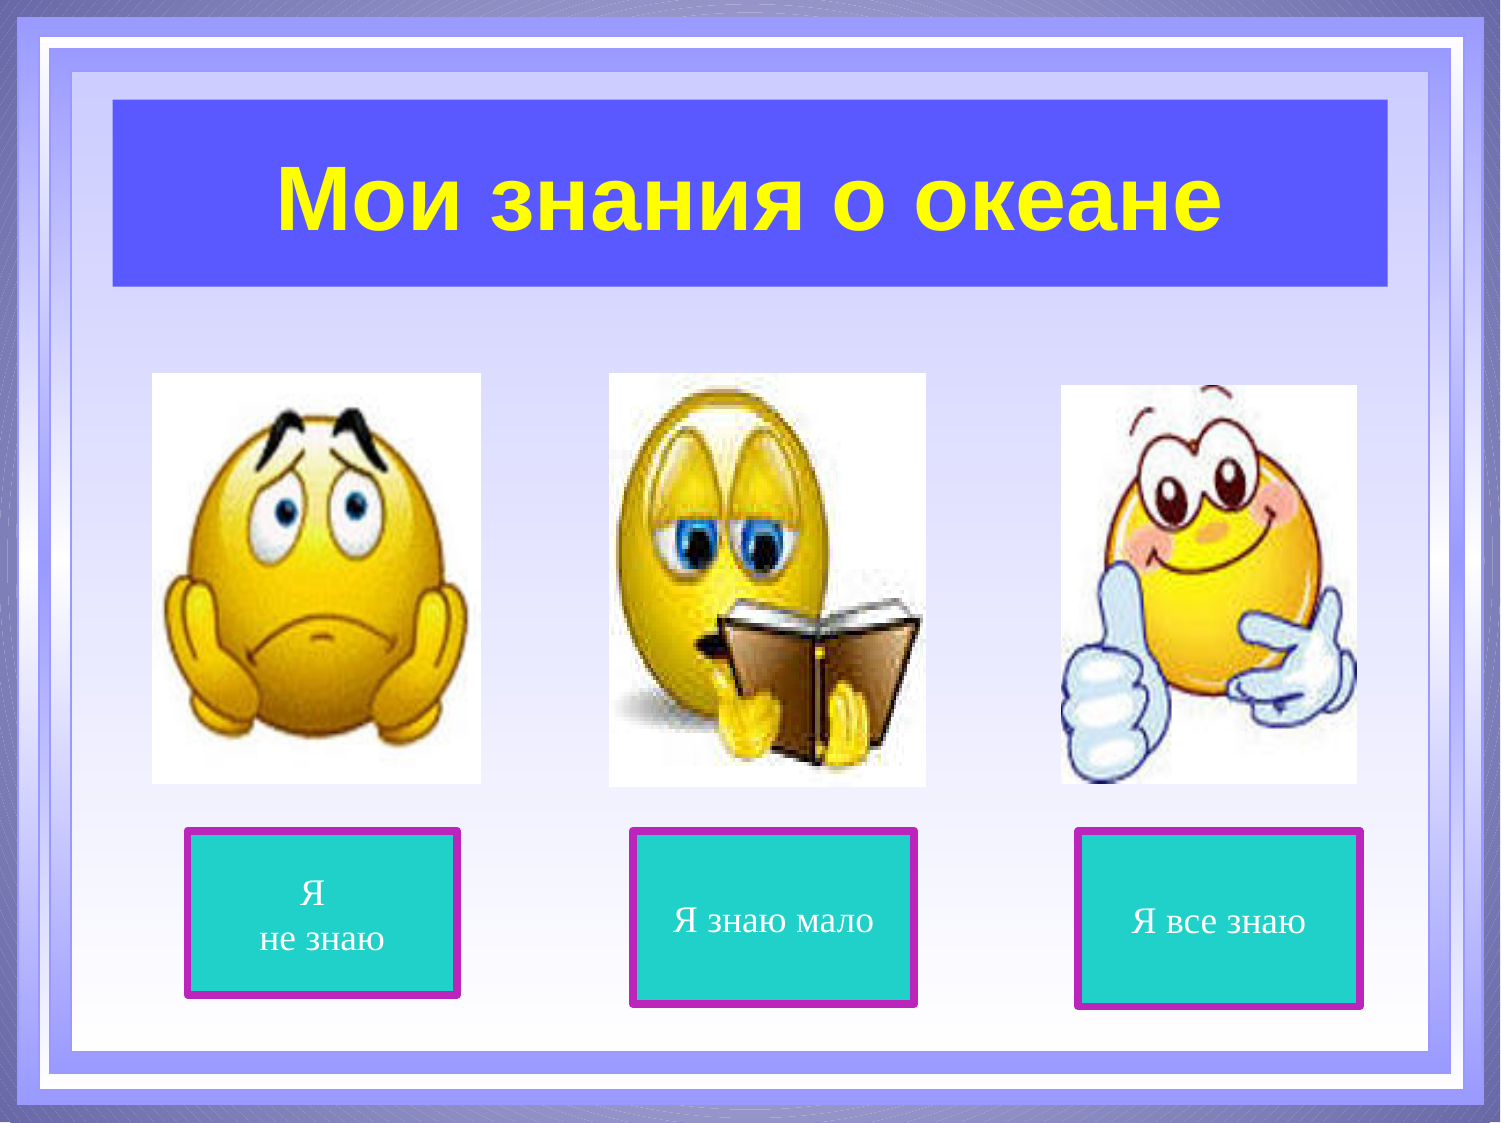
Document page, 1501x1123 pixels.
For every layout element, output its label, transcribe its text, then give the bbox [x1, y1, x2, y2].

title Мои знания о океане [112, 99, 1388, 287]
text_box Я знаю мало [629, 827, 918, 1008]
picture [1061, 385, 1357, 784]
text_box Я все знаю [1074, 827, 1364, 1010]
picture [609, 373, 926, 787]
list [152, 373, 481, 784]
text_box Я не знаю [184, 827, 461, 999]
